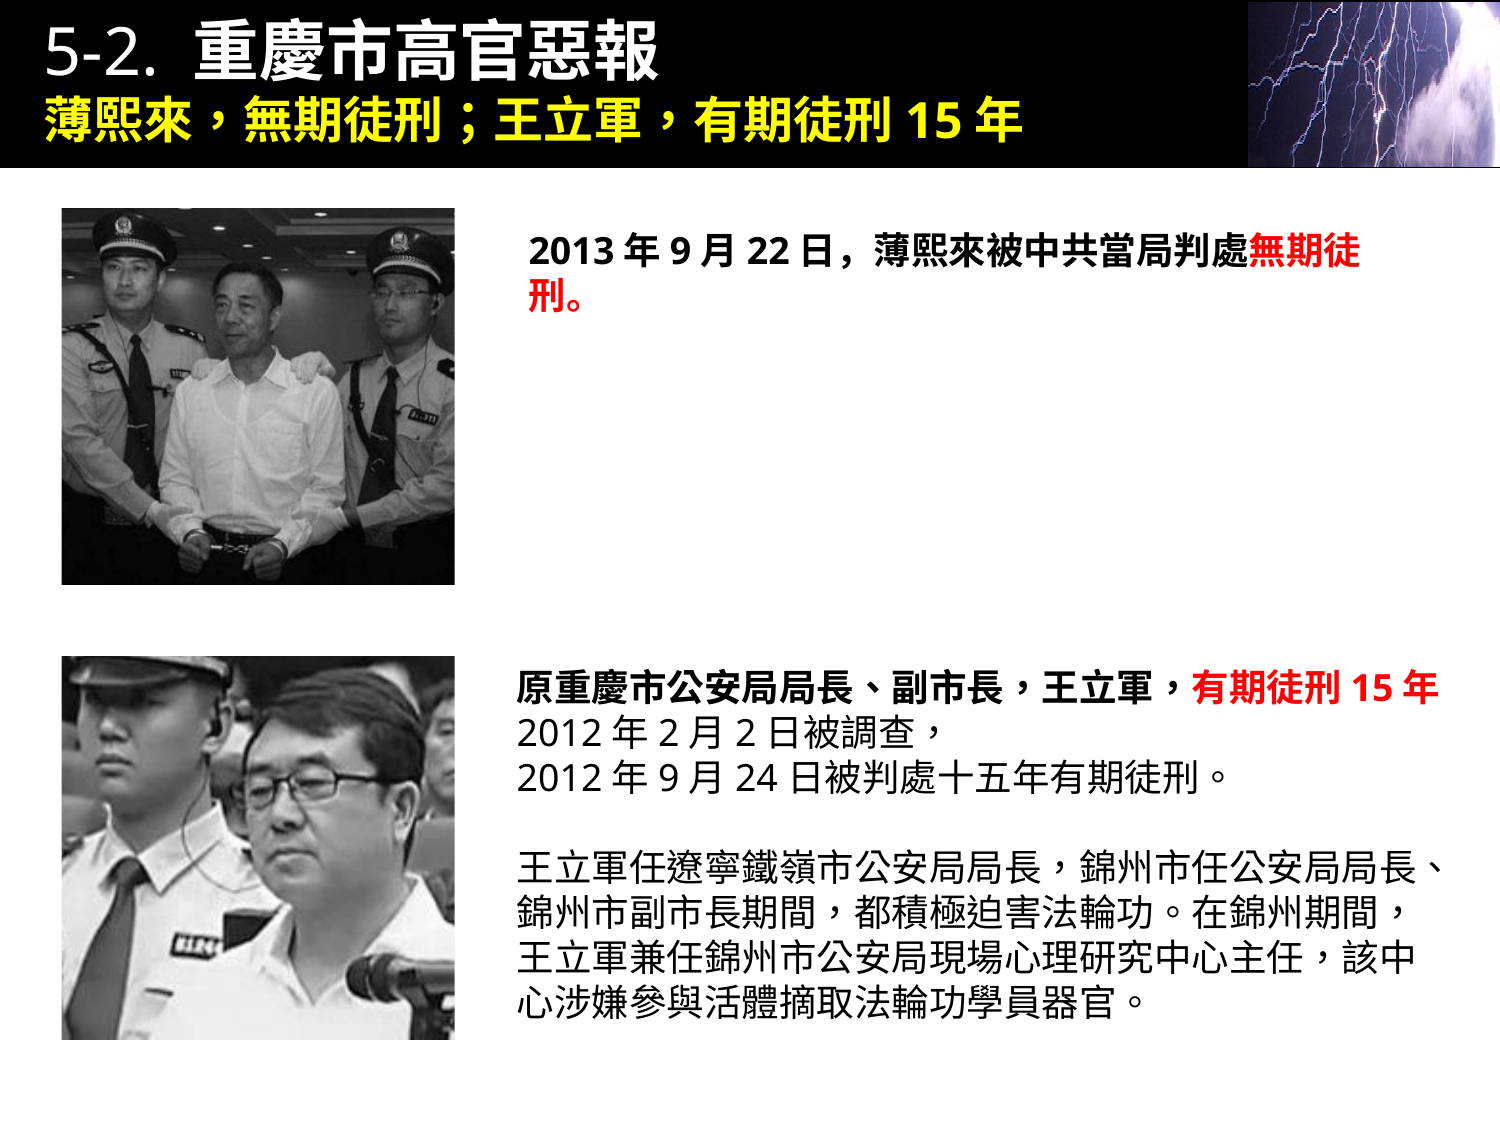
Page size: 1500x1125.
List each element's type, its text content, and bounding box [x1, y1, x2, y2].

text_box 原重慶市公安局局長、副市長，王立軍，有期徒刑15年 2012年2月2日被調查， 2012年9月24日被判處十五年有期徒刑。 王立軍任遼寧鐵嶺市公安局局長，錦州市任公安局局長、錦州市副市長期間，都積極迫害法輪功。在錦州期間，王立軍兼任錦州市公安局現場心理研究中心主任，該中心涉嫌參與活體摘取法輪功學員器官。 [501, 656, 1459, 1032]
picture [61, 656, 455, 1040]
picture [61, 207, 455, 585]
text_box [0, 1, 1500, 167]
text_box 2013年9月22日，薄熙來被中共當局判處無期徒刑。 [513, 219, 1401, 370]
